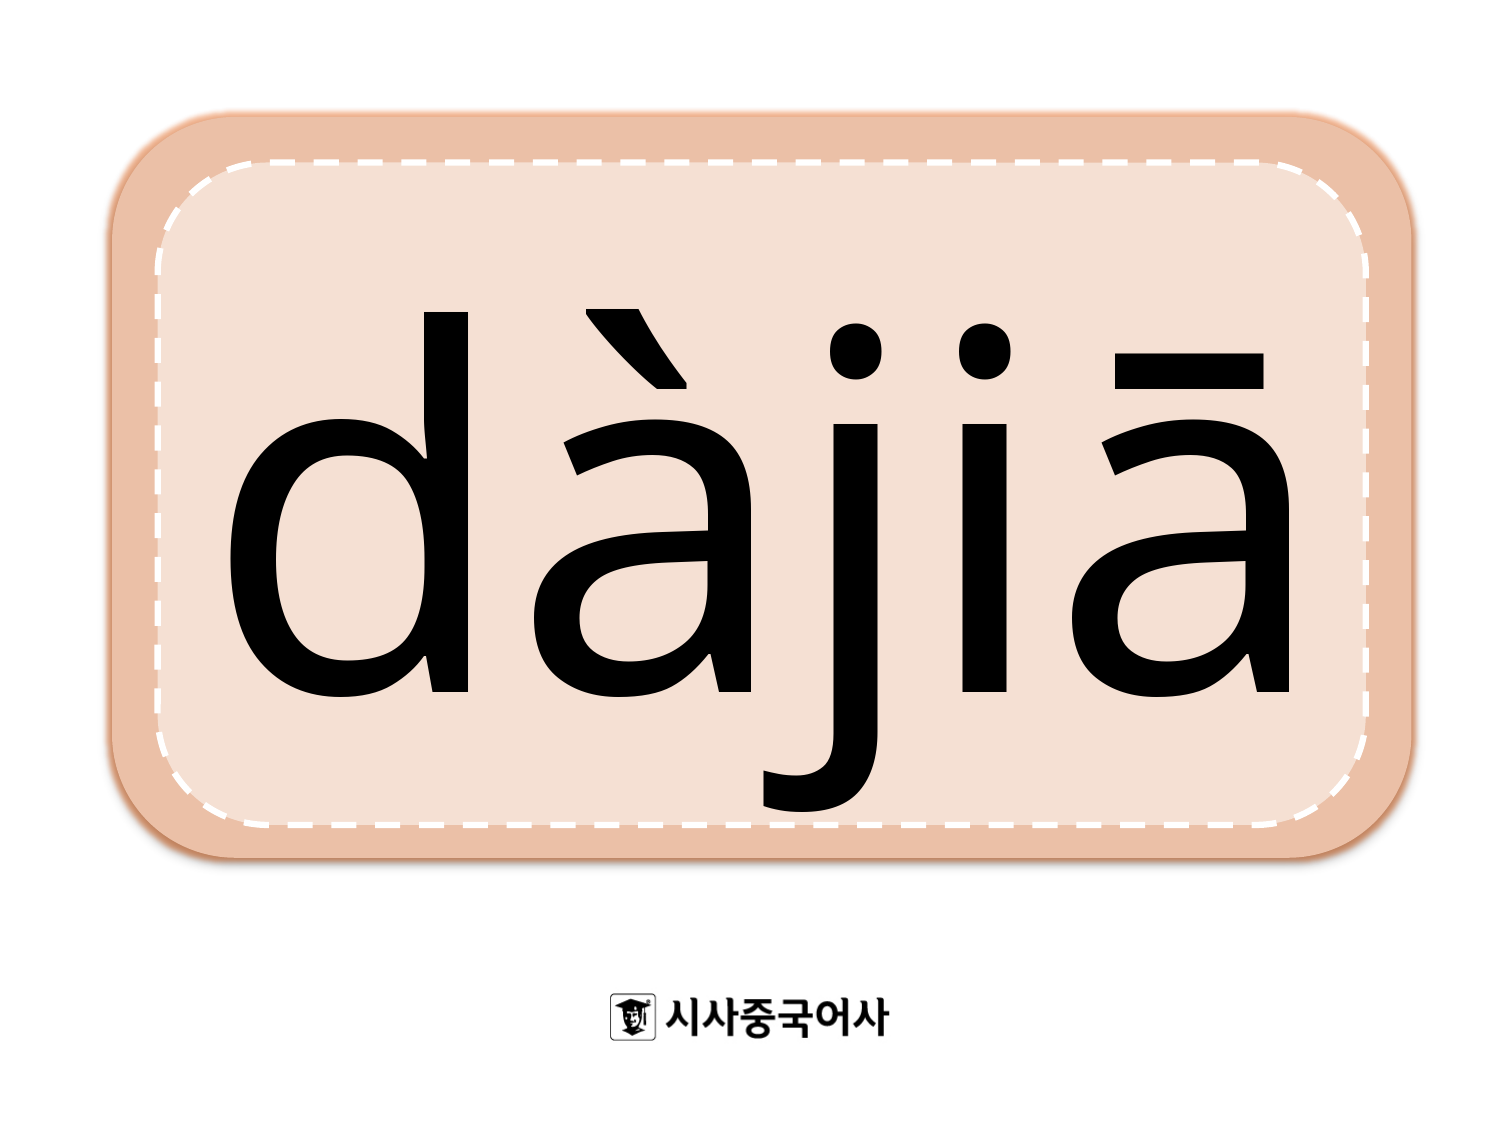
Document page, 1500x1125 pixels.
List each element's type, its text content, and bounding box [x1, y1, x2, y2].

text_box dàjiā [162, 160, 1371, 824]
picture [602, 987, 898, 1047]
